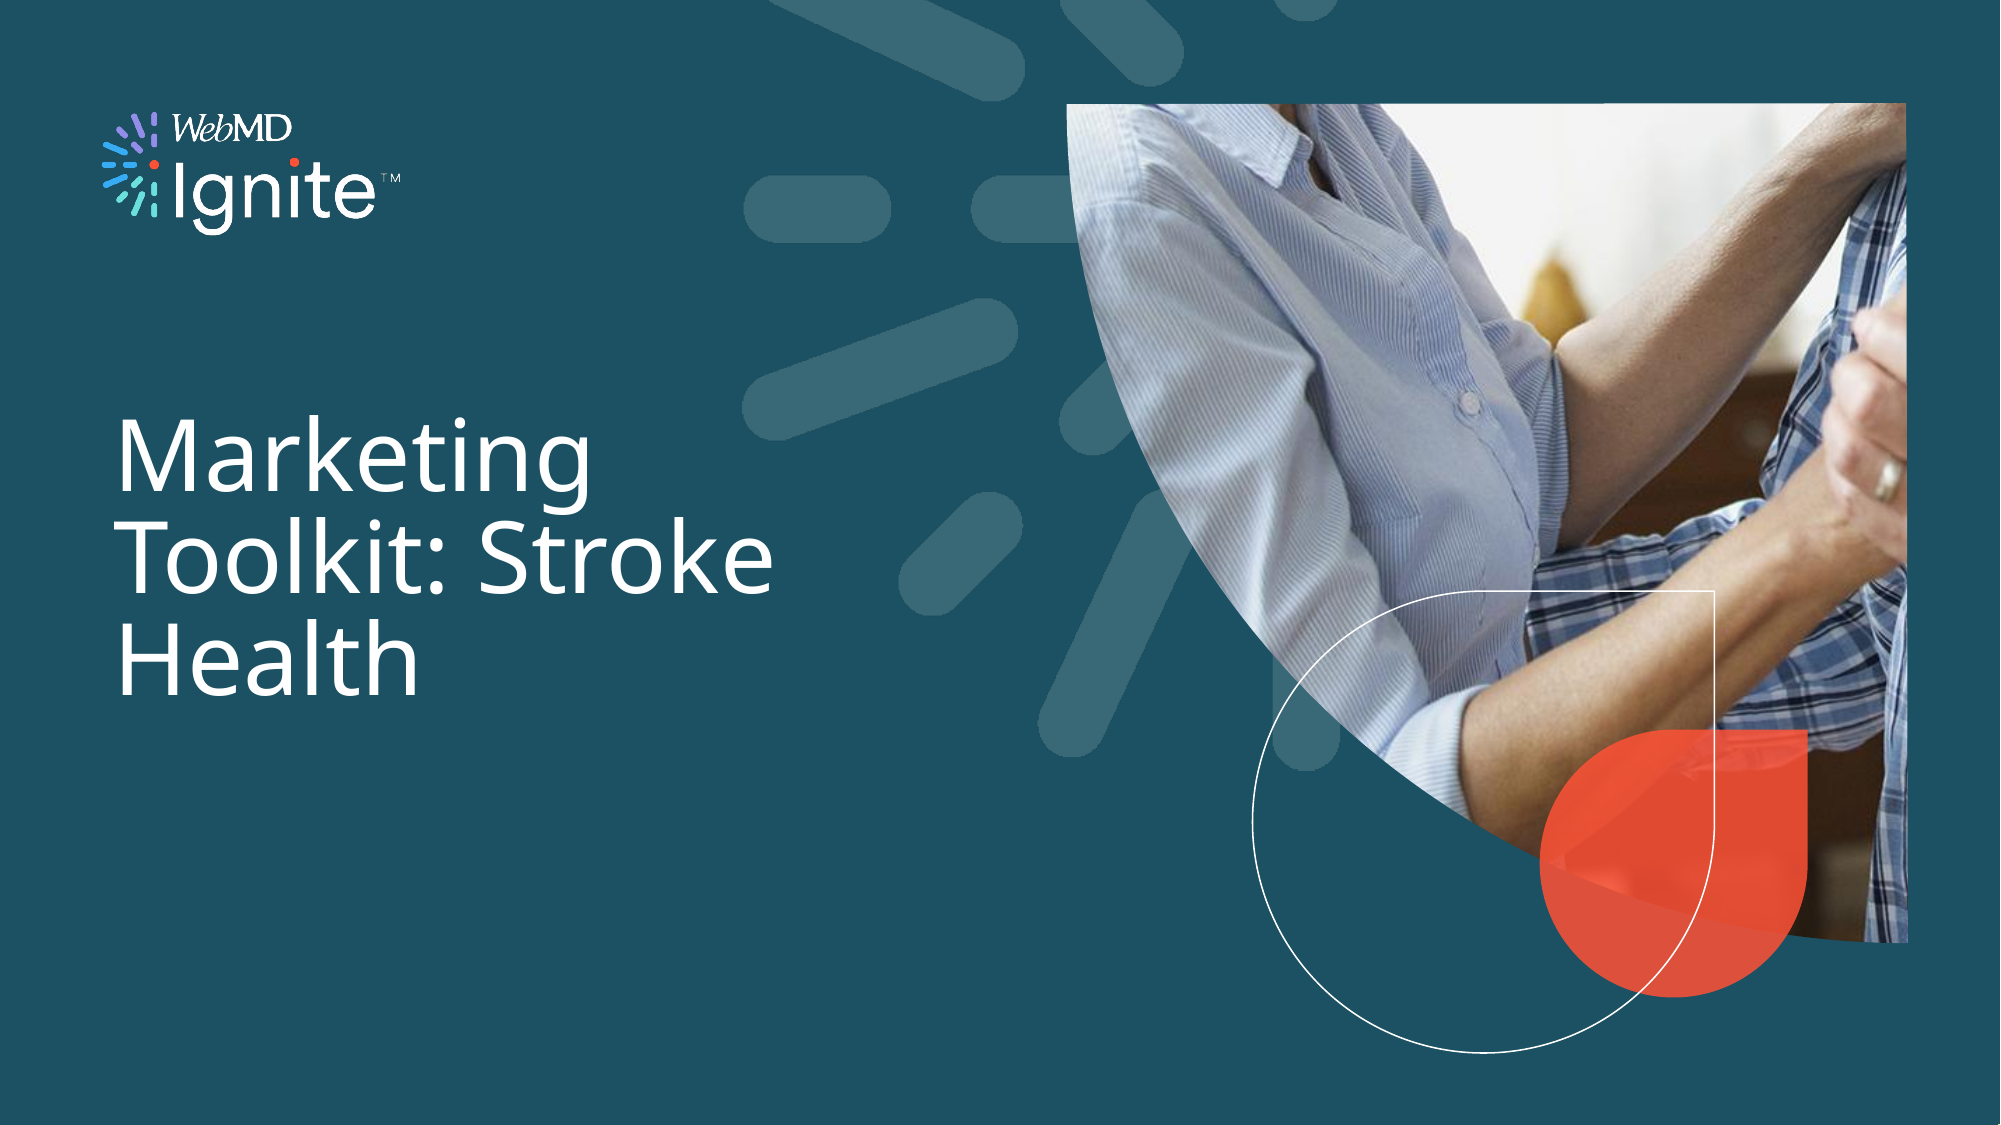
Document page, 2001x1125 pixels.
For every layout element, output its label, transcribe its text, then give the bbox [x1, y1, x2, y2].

list Marketing Toolkit: Stroke Health [89, 253, 825, 872]
picture [742, 0, 2000, 944]
picture [62, 82, 431, 258]
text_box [1252, 590, 1808, 1054]
